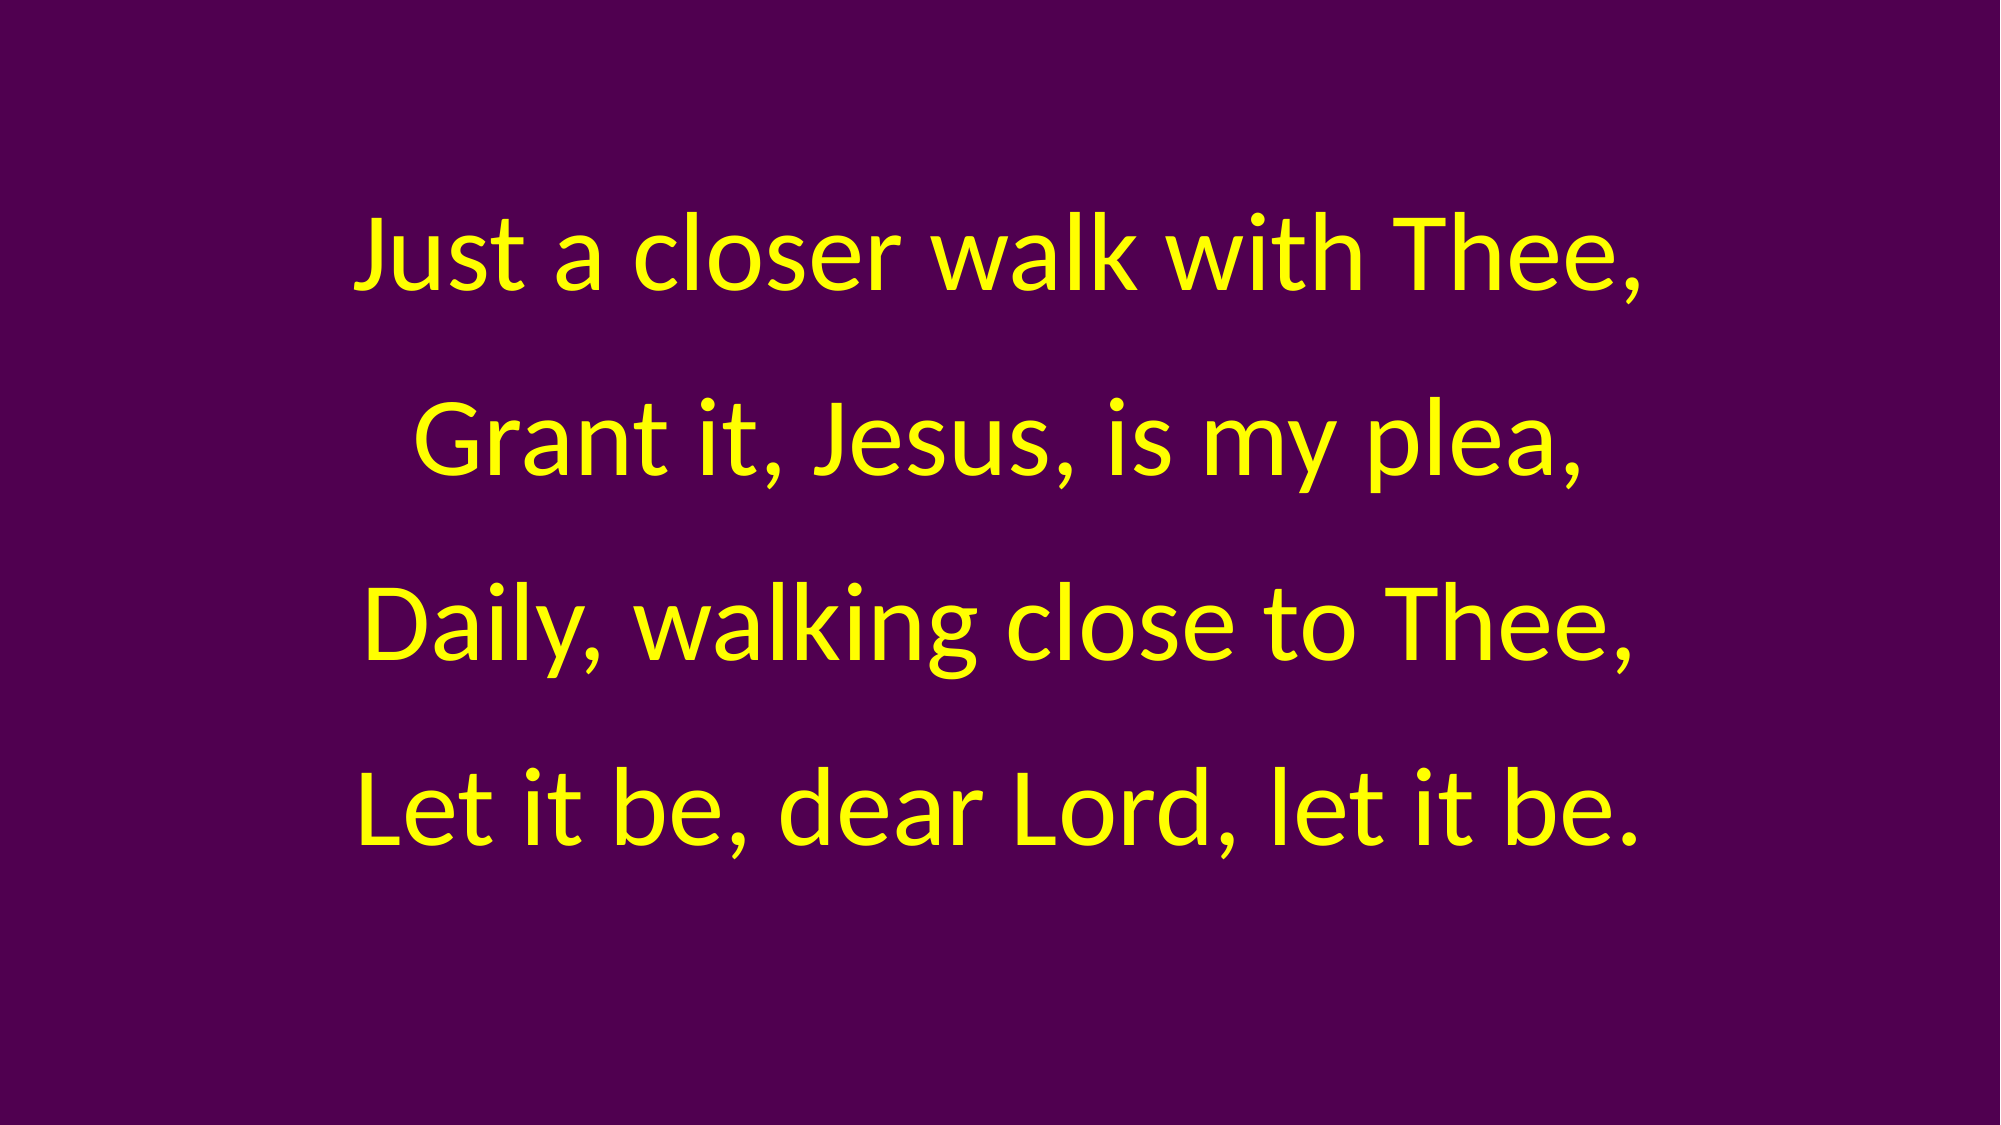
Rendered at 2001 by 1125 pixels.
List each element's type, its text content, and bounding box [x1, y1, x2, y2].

text_box Just a closer walk with Thee, Grant it, Jesus, is my plea, Daily, walking close to Thee, Let it be, dear Lord, let it be. [0, 170, 2000, 876]
